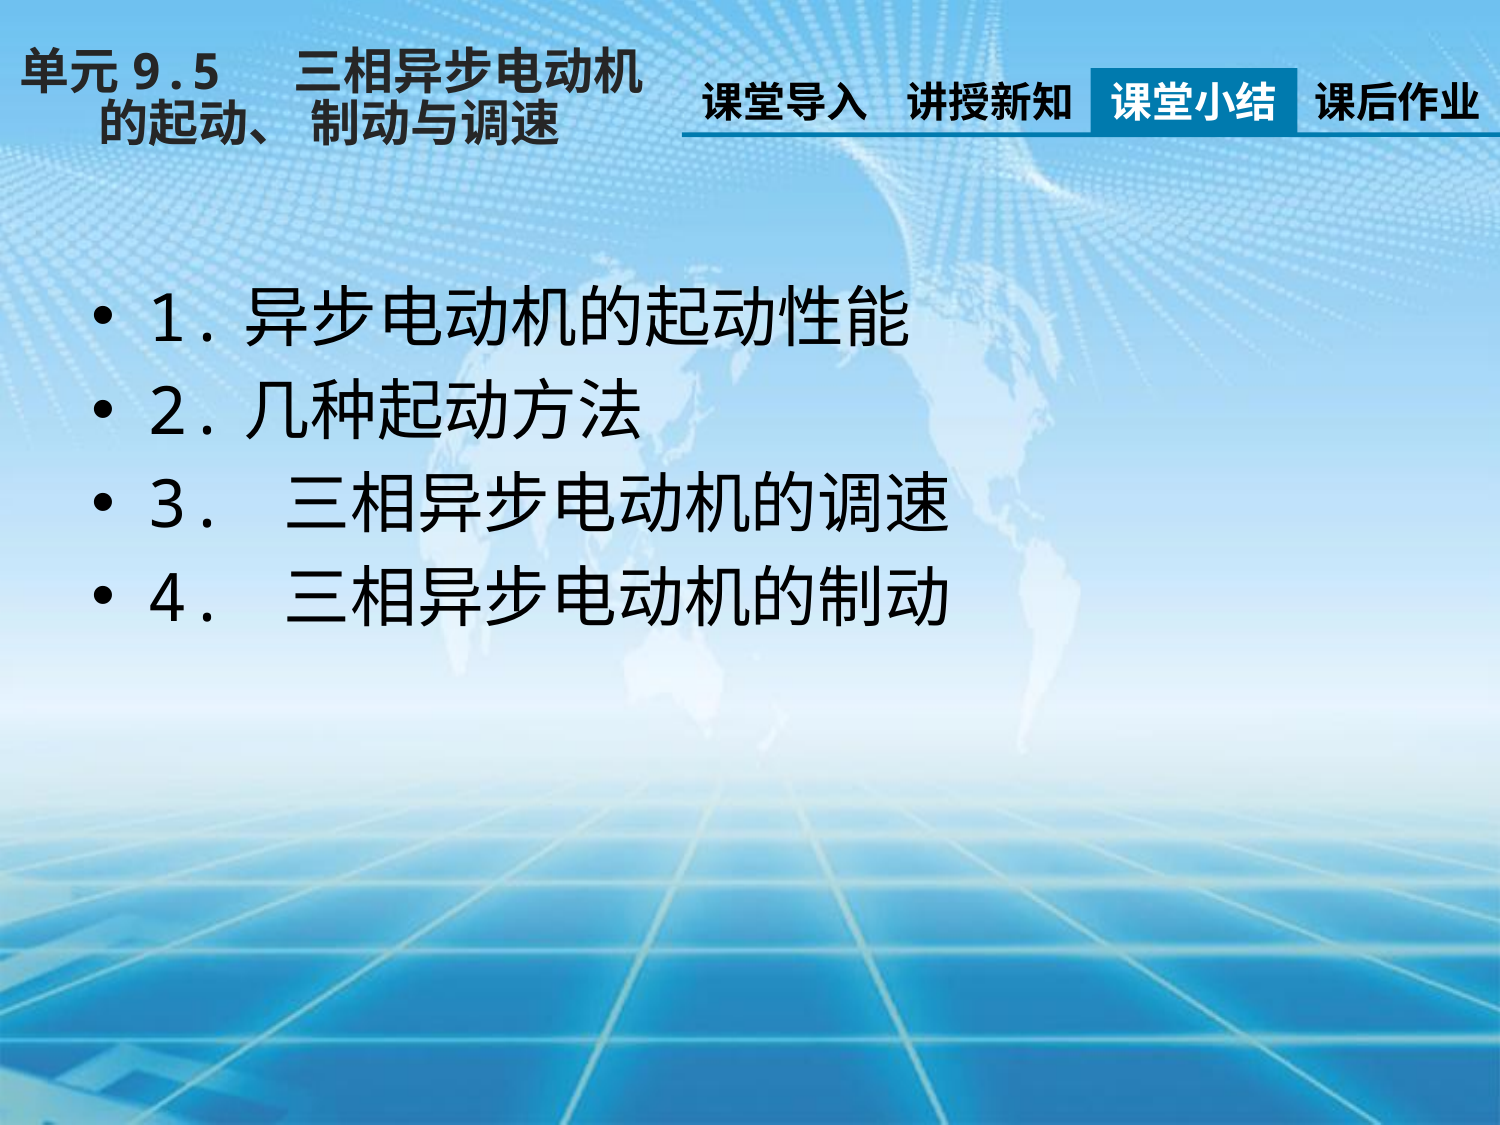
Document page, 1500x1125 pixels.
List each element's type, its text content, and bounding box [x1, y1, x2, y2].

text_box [4, 39, 1500, 160]
text_box 1.异步电动机的起动性能 2.几种起动方法 3. 三相异步电动机的调速 4. 三相异步电动机的制动 [76, 267, 1427, 1010]
picture [0, 0, 1500, 1125]
